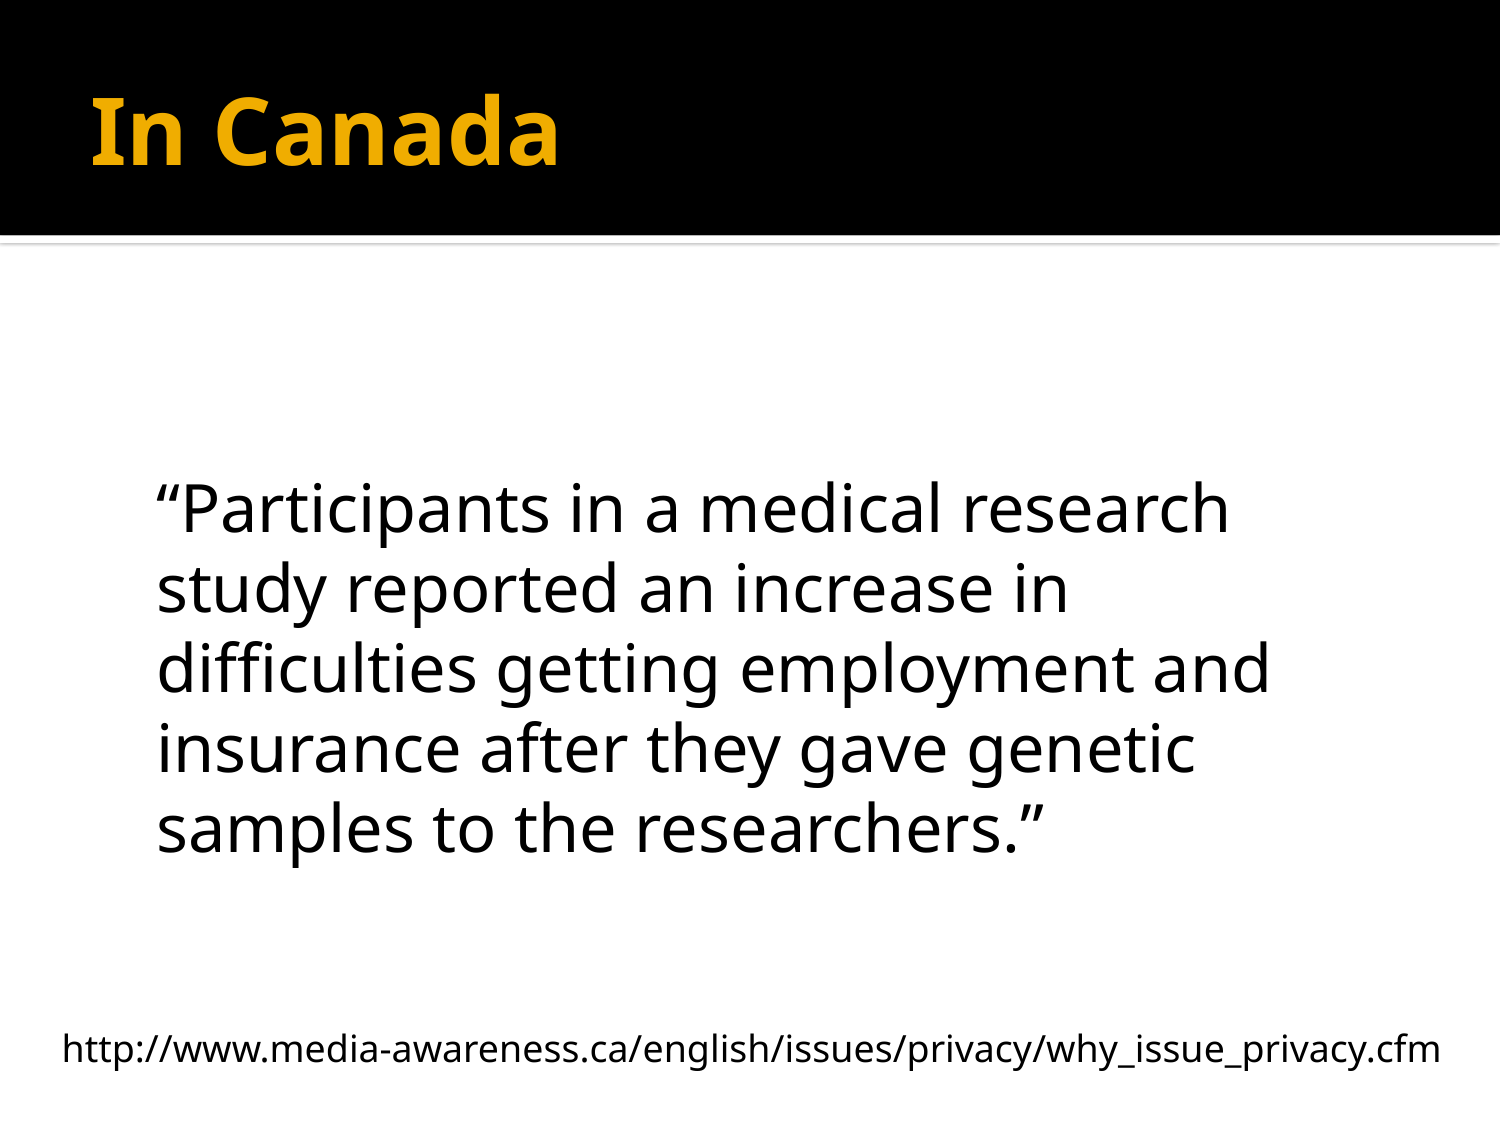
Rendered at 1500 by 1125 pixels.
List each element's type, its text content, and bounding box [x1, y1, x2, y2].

list “Participants in a medical research study reported an increase in difficulties getting employment and insurance after they gave genetic samples to the researchers.” [75, 291, 1425, 1017]
text_box http://www.media-awareness.ca/english/issues/privacy/why_issue_privacy.cfm [46, 1017, 1465, 1078]
title In Canada [75, 25, 1425, 231]
